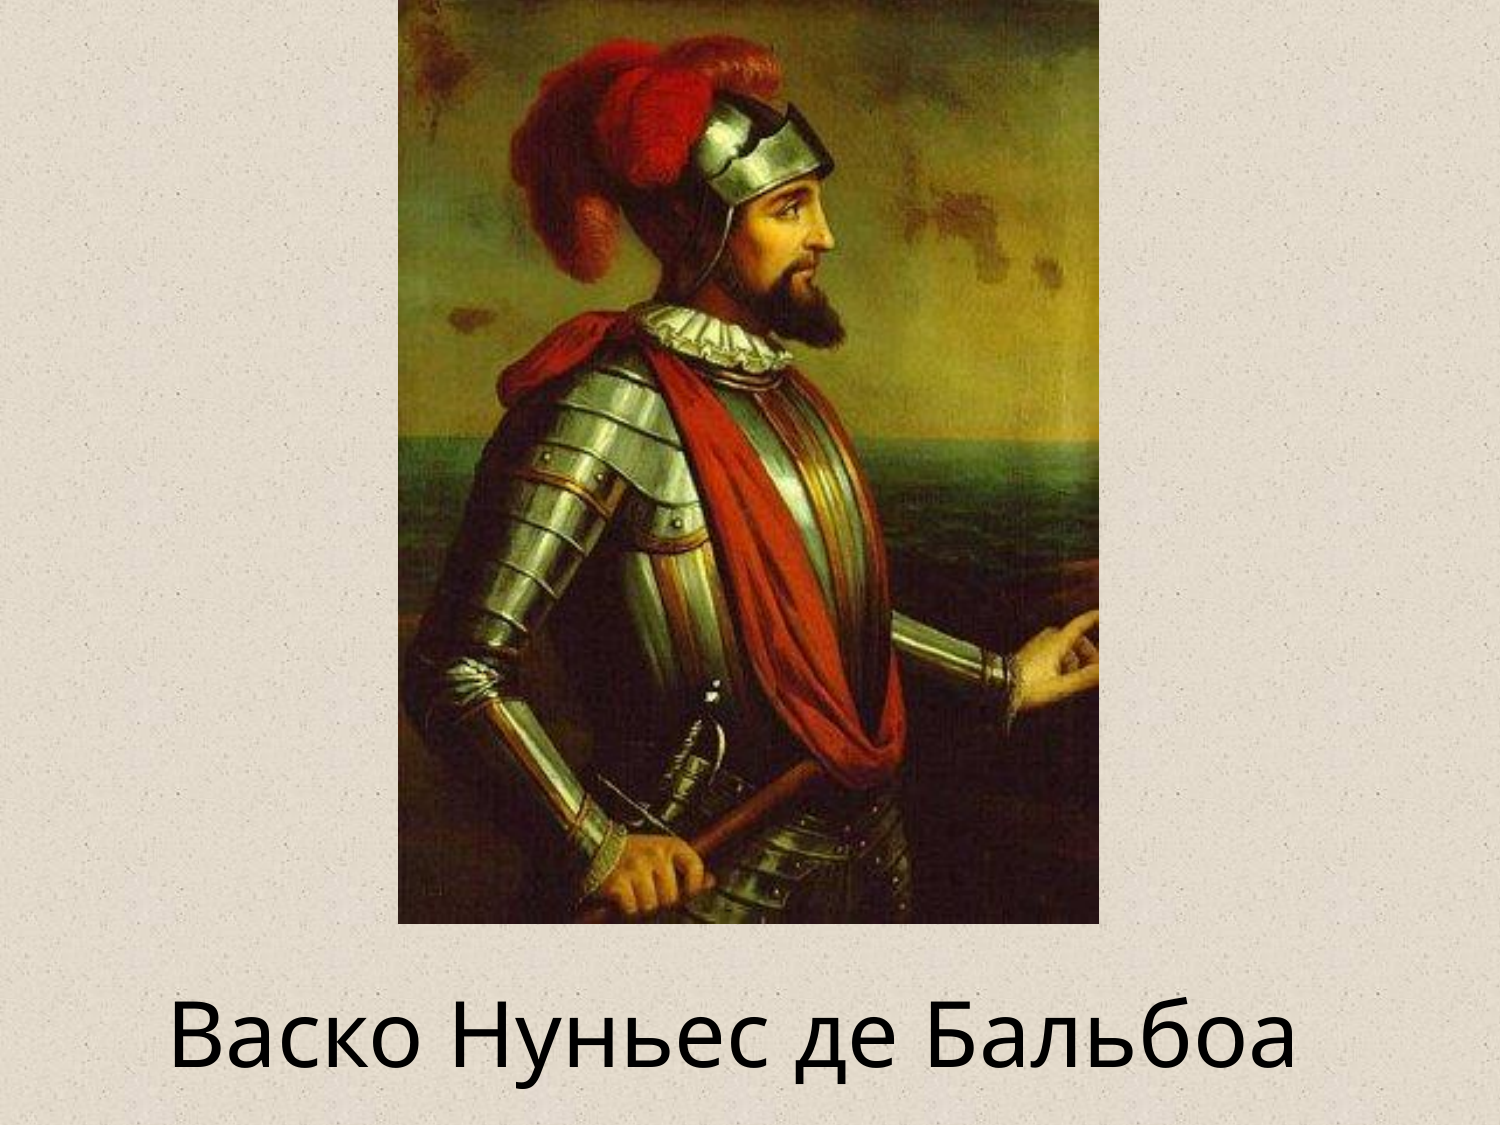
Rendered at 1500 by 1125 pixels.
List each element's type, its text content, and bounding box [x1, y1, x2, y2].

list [398, 0, 1099, 925]
title Васко Нуньес де Бальбоа [0, 937, 1468, 1125]
picture [0, 0, 1500, 1125]
